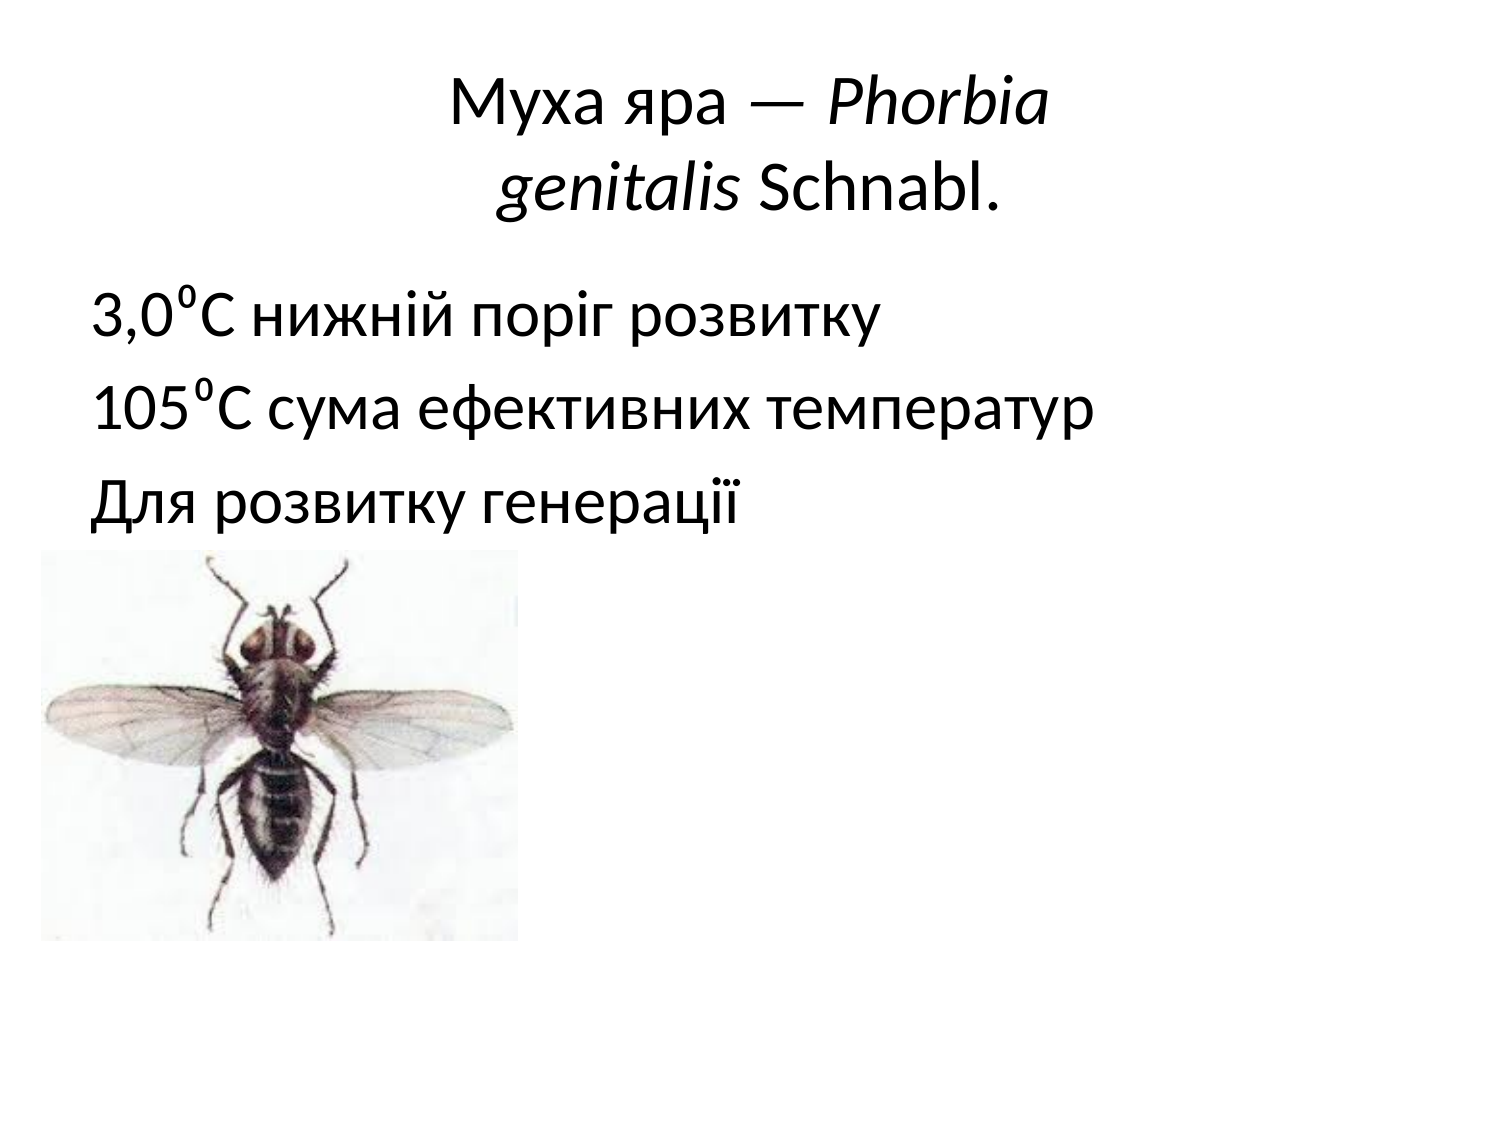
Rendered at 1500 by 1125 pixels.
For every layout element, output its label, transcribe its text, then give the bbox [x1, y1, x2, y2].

title Муха яра — Phorbia genitalis Schnabl. [75, 45, 1425, 233]
picture [40, 550, 518, 941]
list 3,0⁰С нижній поріг розвитку 105⁰С сума ефективних температур Для розвитку генерації [75, 262, 1425, 1005]
